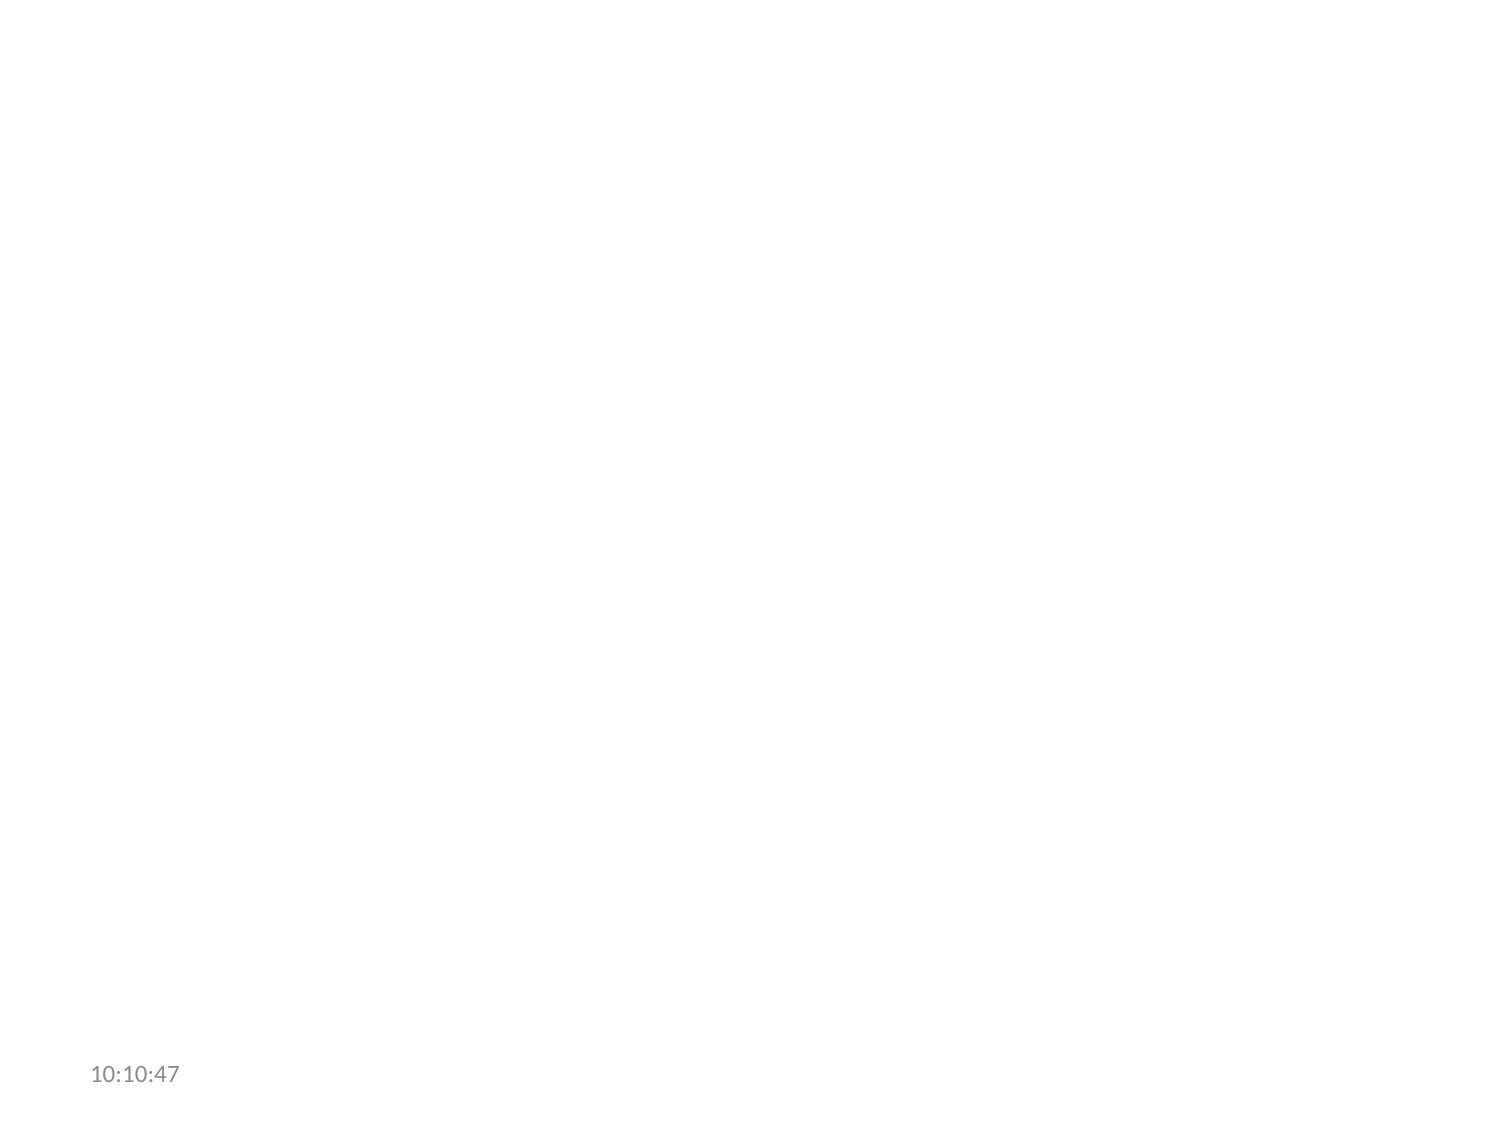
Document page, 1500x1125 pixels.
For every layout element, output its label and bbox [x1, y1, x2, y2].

slide_number [75, 1042, 425, 1103]
